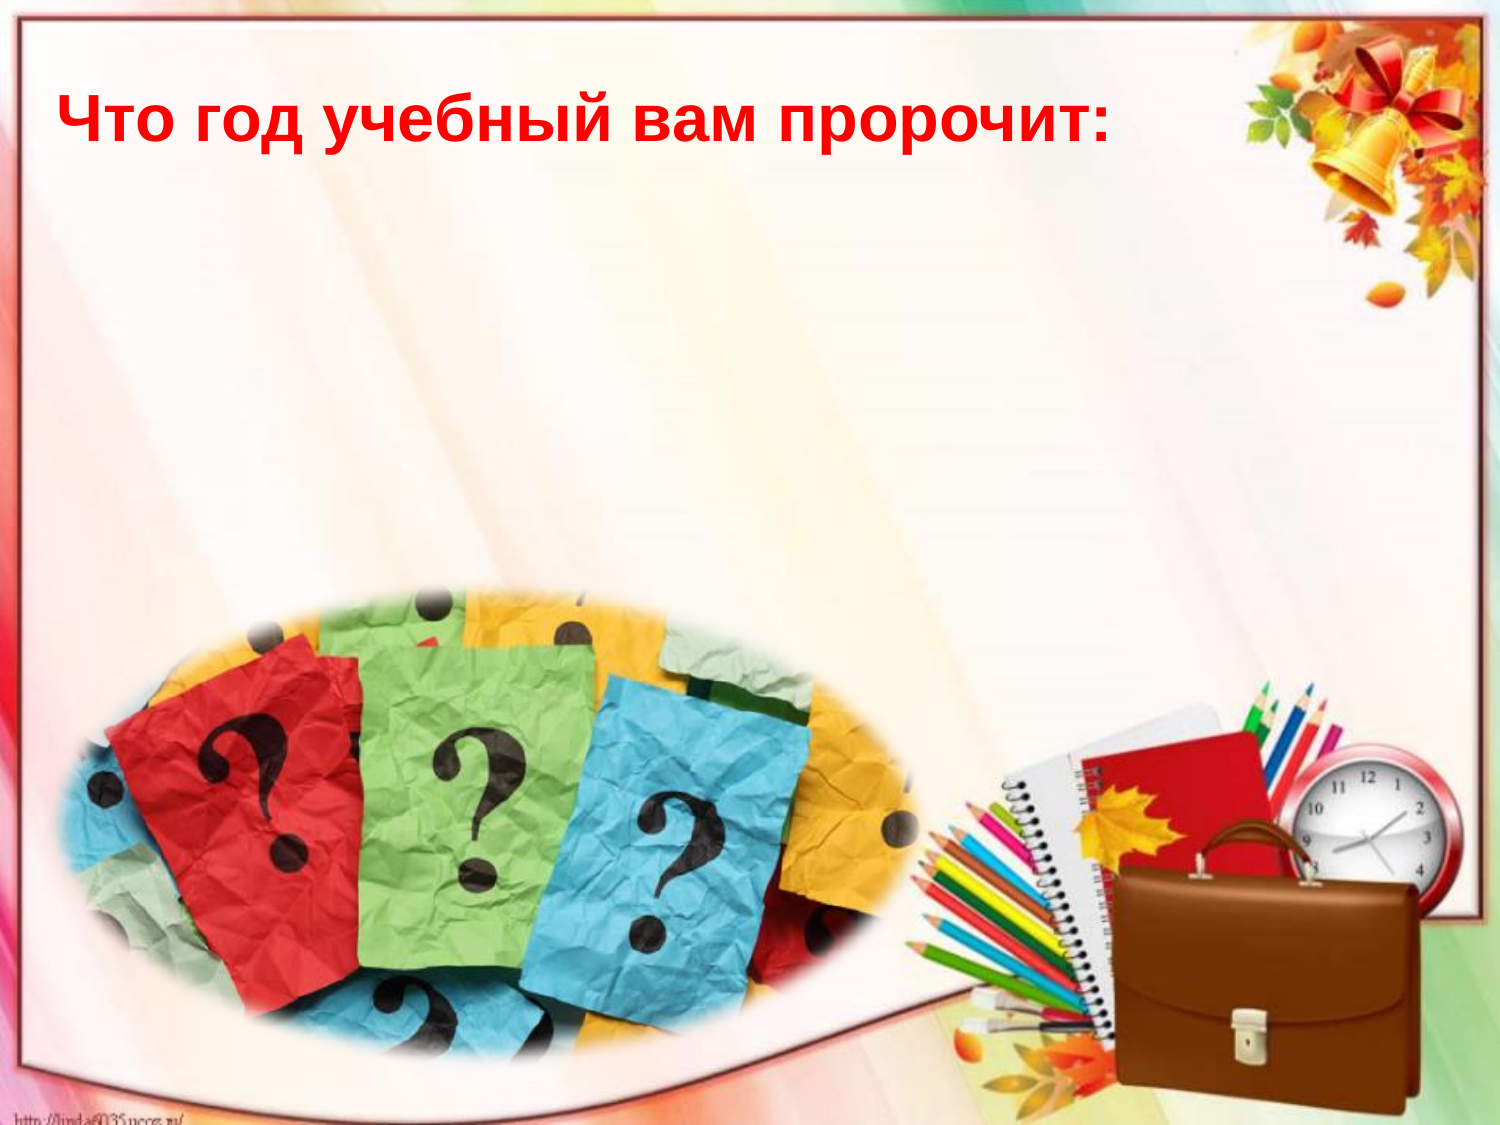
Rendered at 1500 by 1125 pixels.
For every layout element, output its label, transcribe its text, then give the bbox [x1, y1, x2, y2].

picture [0, 0, 1500, 1125]
text_box Что год учебный вам пророчит: [41, 67, 1346, 162]
